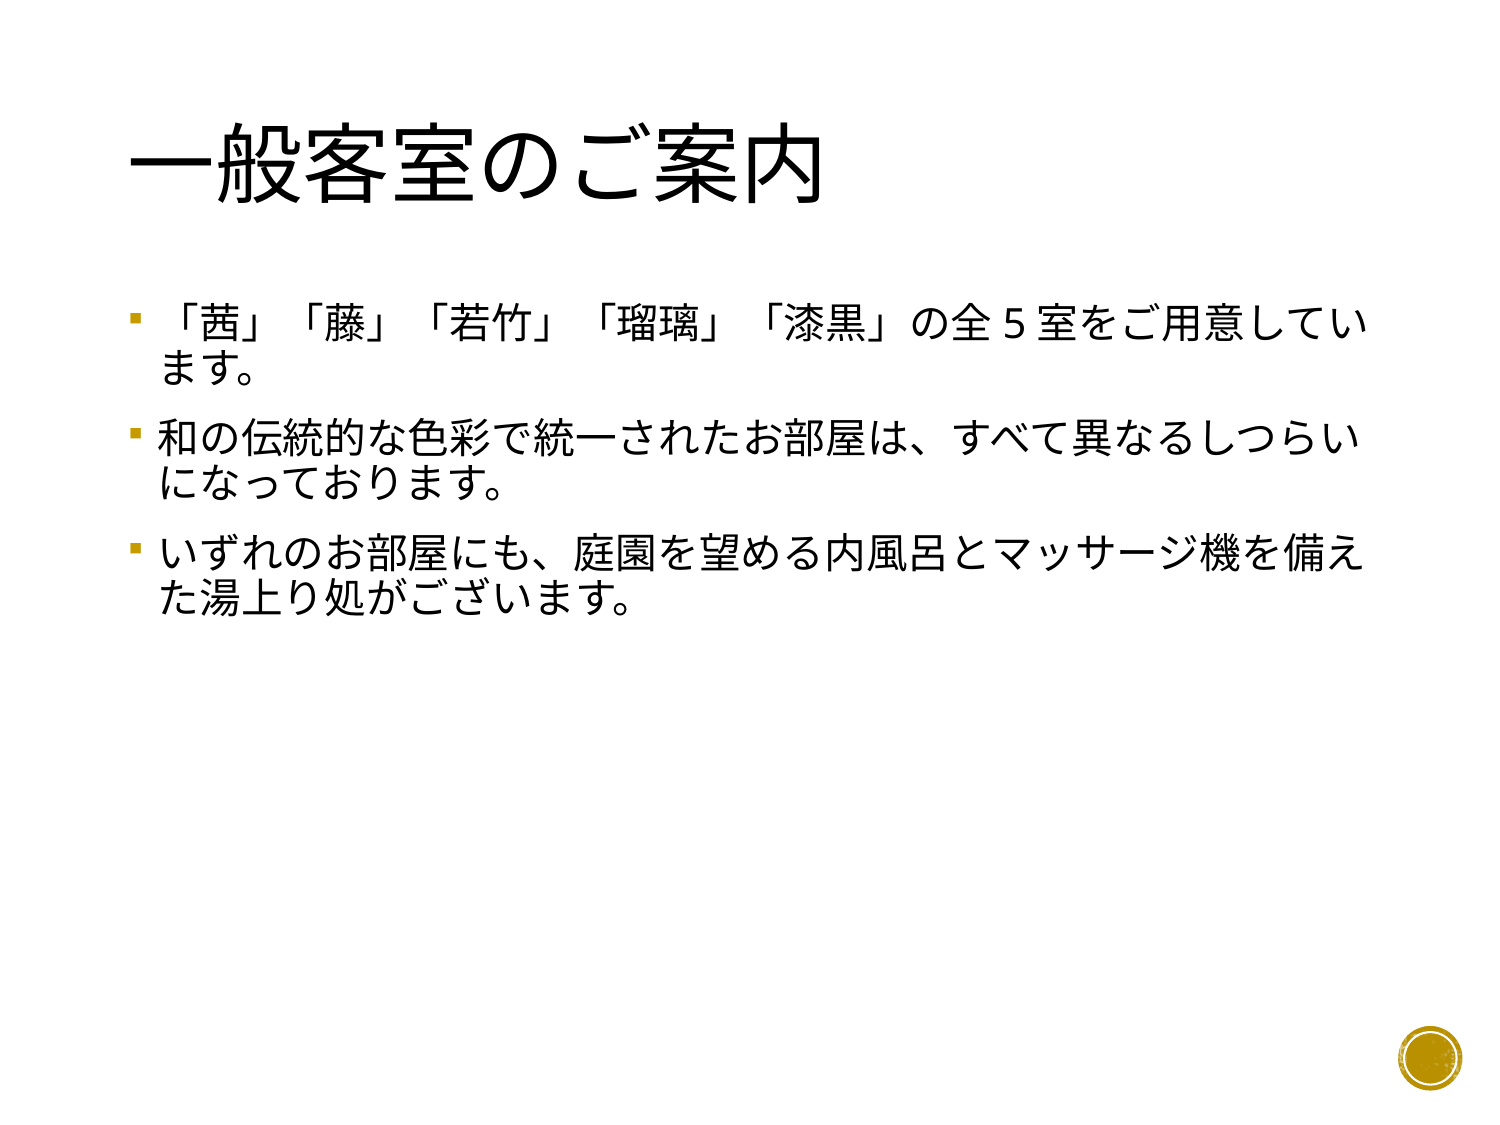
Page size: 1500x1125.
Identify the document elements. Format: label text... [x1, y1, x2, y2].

list 「茜」「藤」「若竹」「瑠璃」「漆黒」の全5室をご用意しています。 和の伝統的な色彩で統一されたお部屋は、すべて異なるしつらいになっております。 いずれのお部屋にも、庭園を望める内風呂とマッサージ機を備えた湯上り処がございます。 [112, 295, 1388, 680]
title 一般客室のご案内 [112, 79, 1388, 257]
